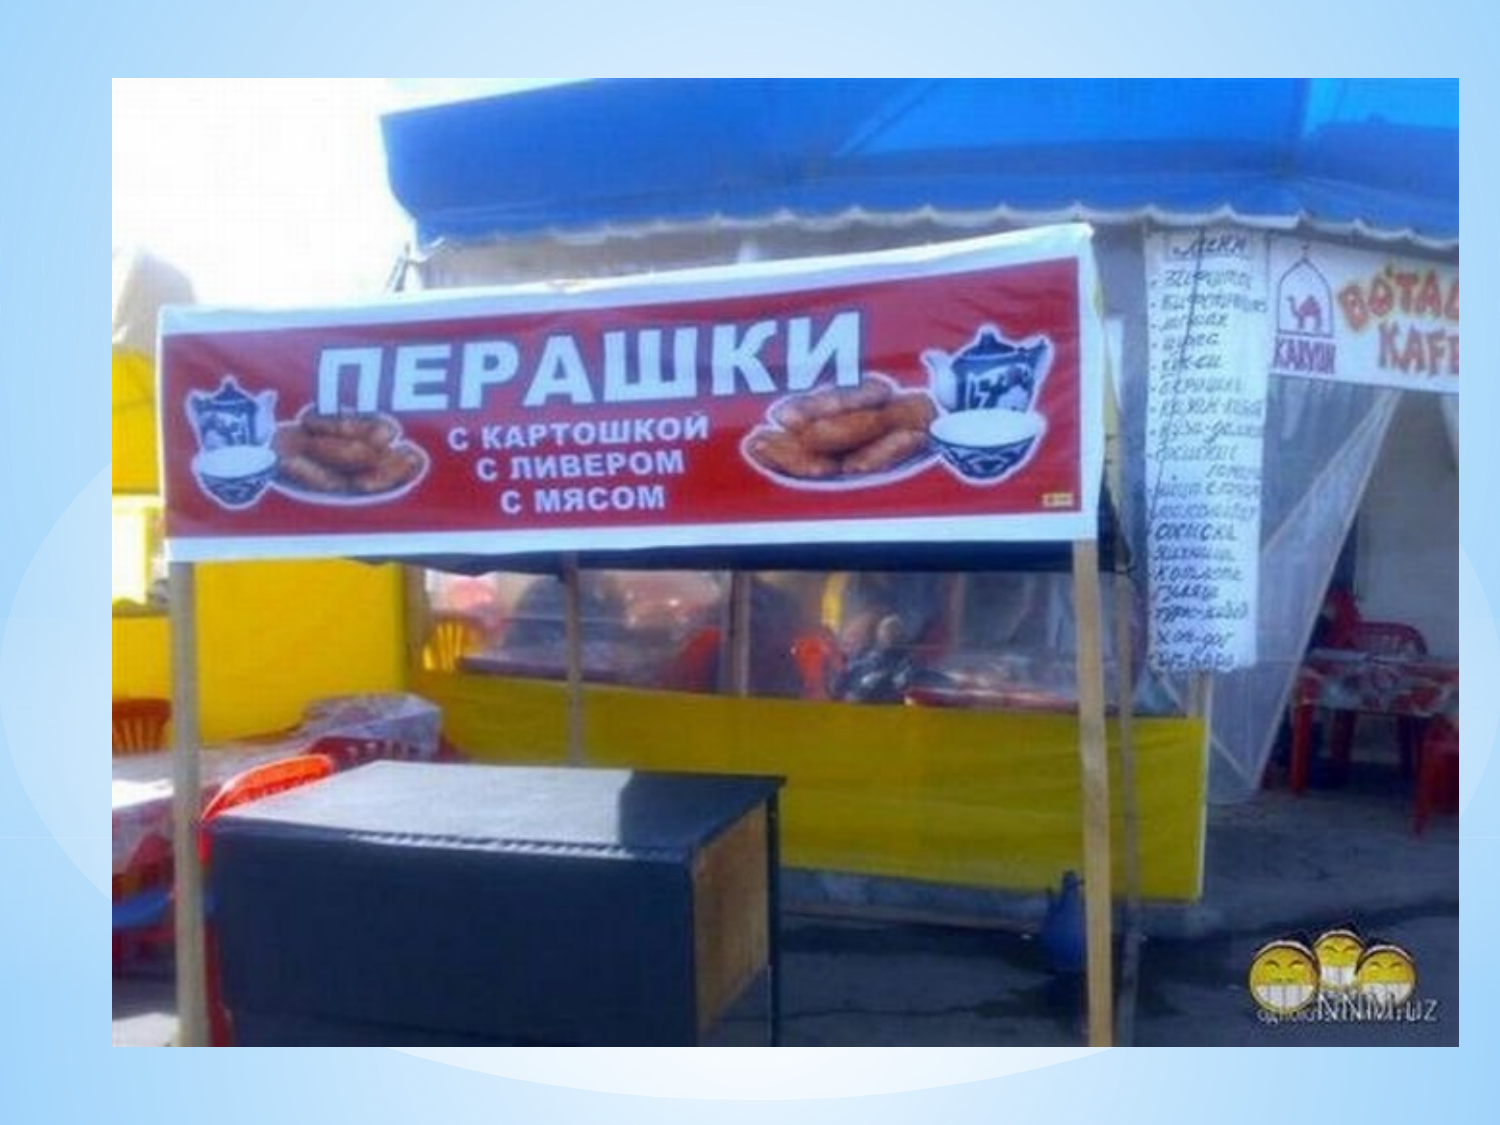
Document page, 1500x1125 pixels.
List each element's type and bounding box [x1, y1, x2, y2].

list [111, 77, 1459, 1047]
